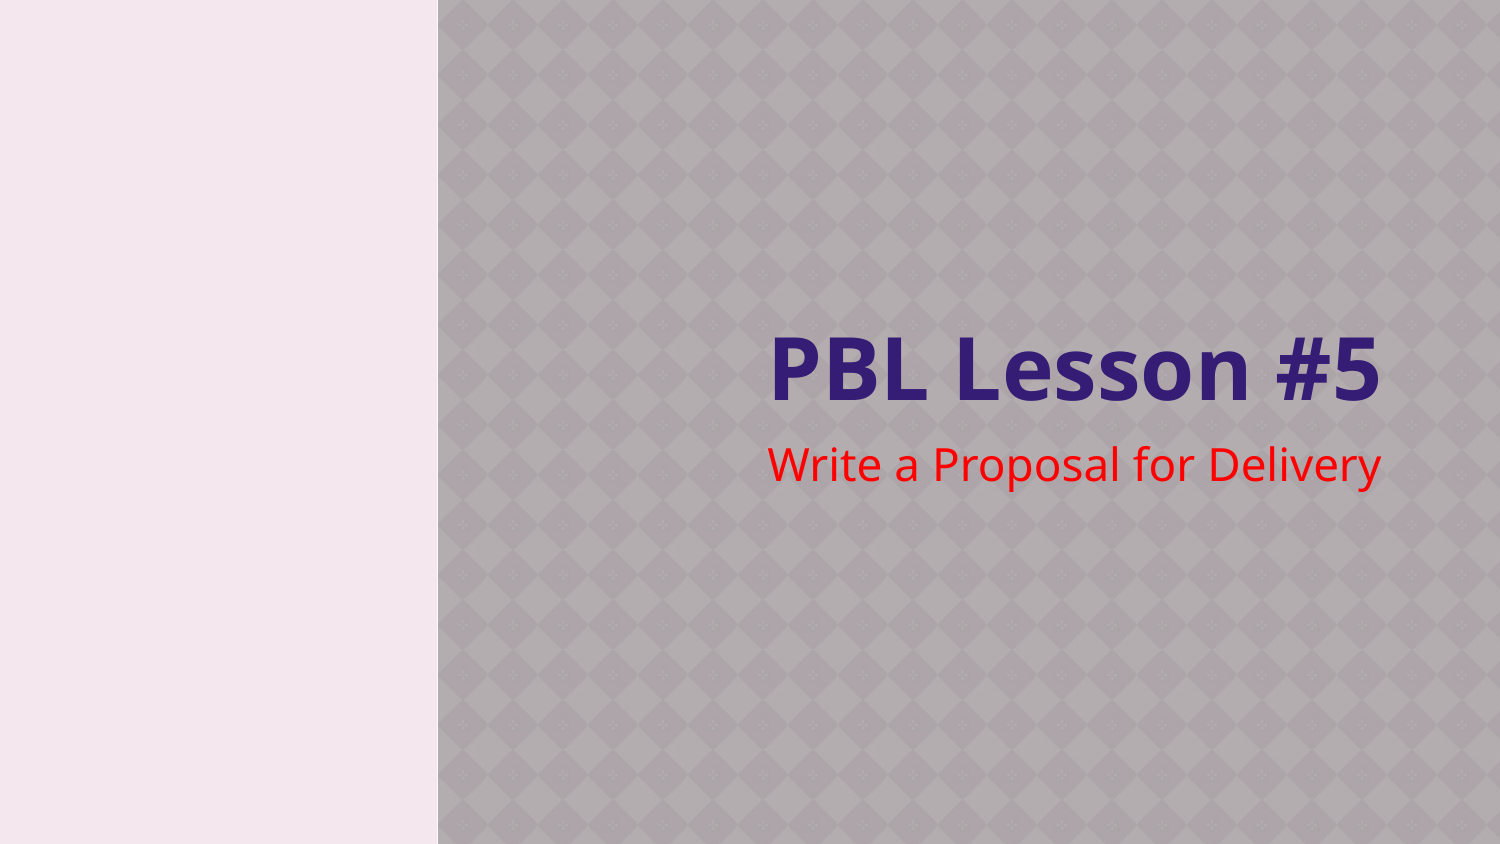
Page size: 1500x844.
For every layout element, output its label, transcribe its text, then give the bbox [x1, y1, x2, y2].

subtitle Write a Proposal for Delivery [550, 435, 1390, 571]
title PBL Lesson #5 [552, 65, 1390, 419]
